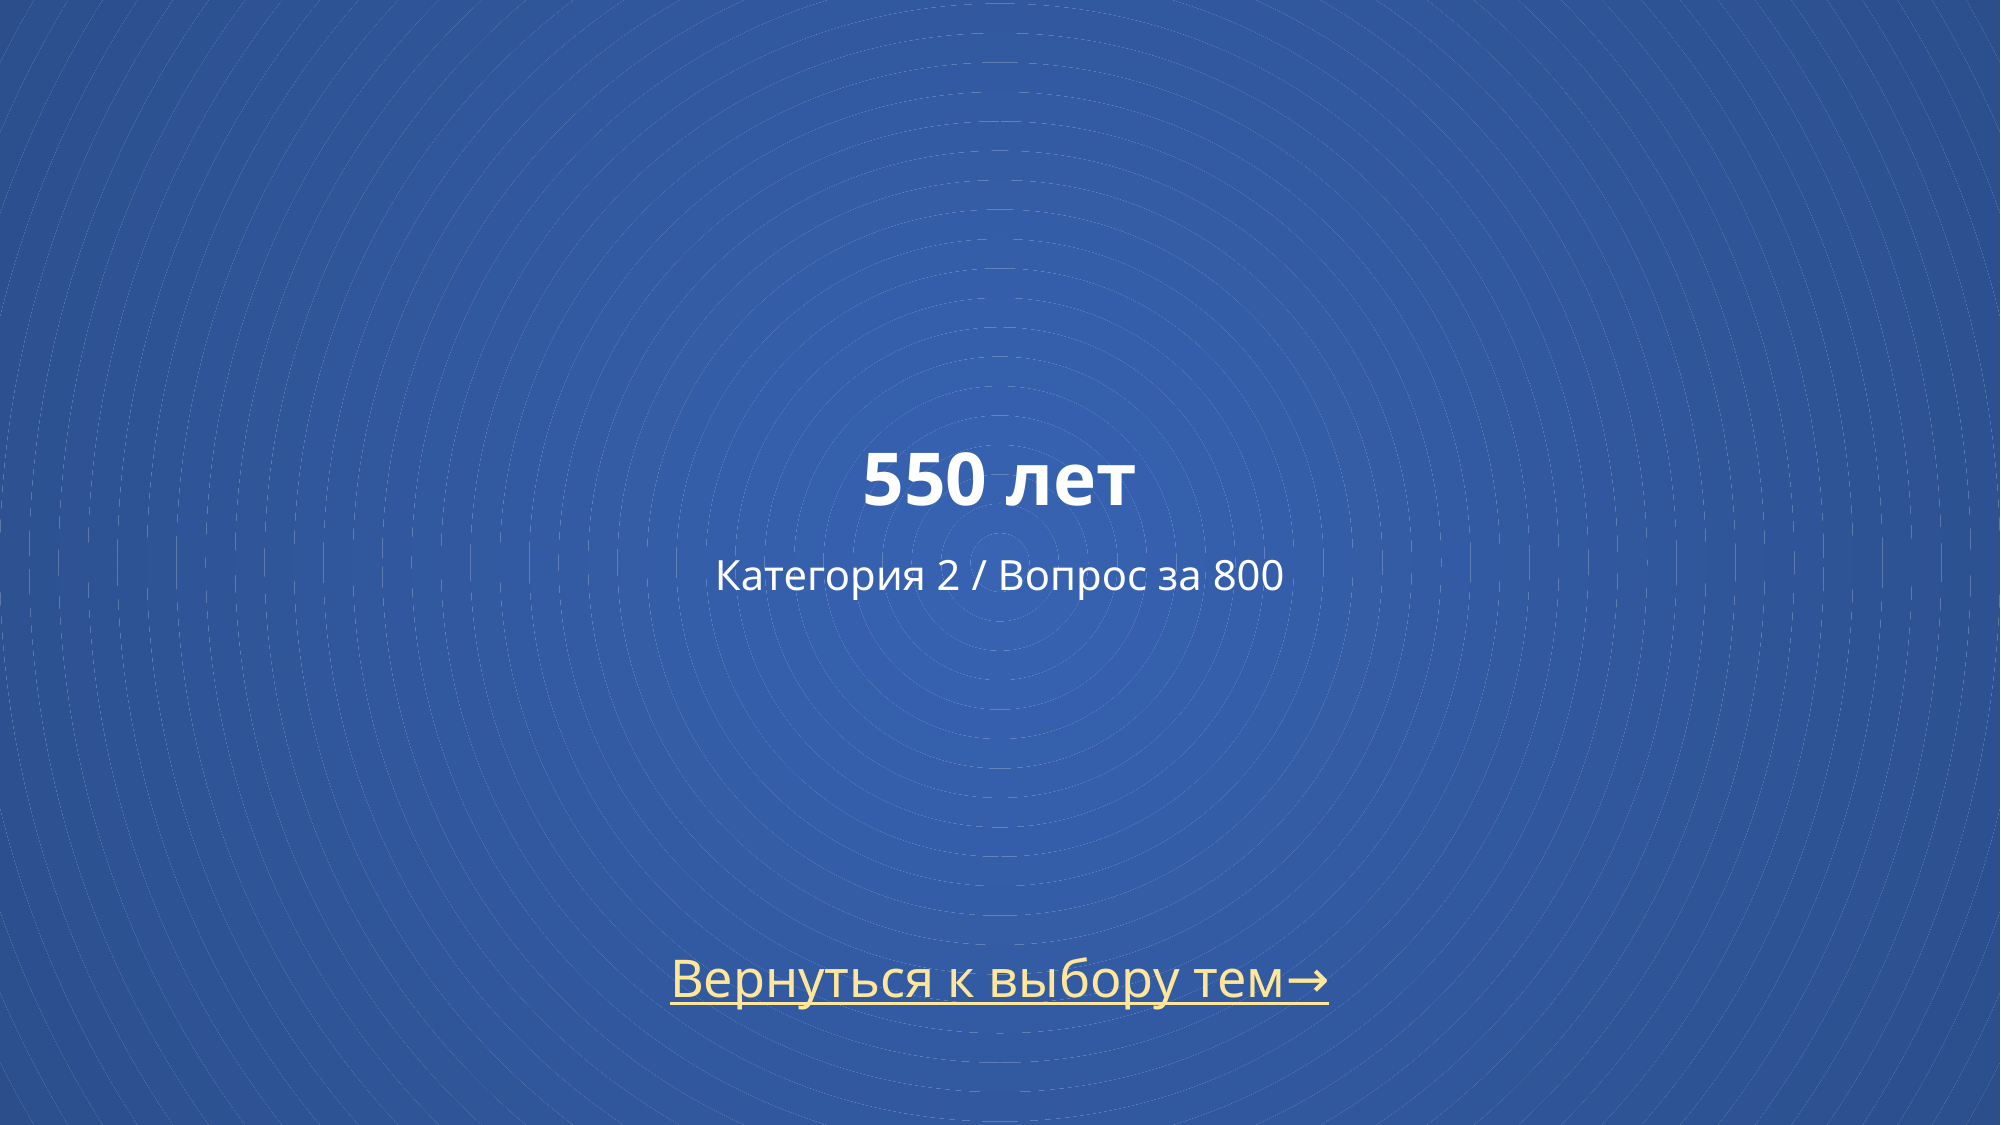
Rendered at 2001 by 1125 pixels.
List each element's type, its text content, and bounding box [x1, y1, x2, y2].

title 550 лет Категория 2 / Вопрос за 800 [117, 396, 1883, 646]
text_box Вернуться к выбору тем→ [655, 938, 1345, 1016]
